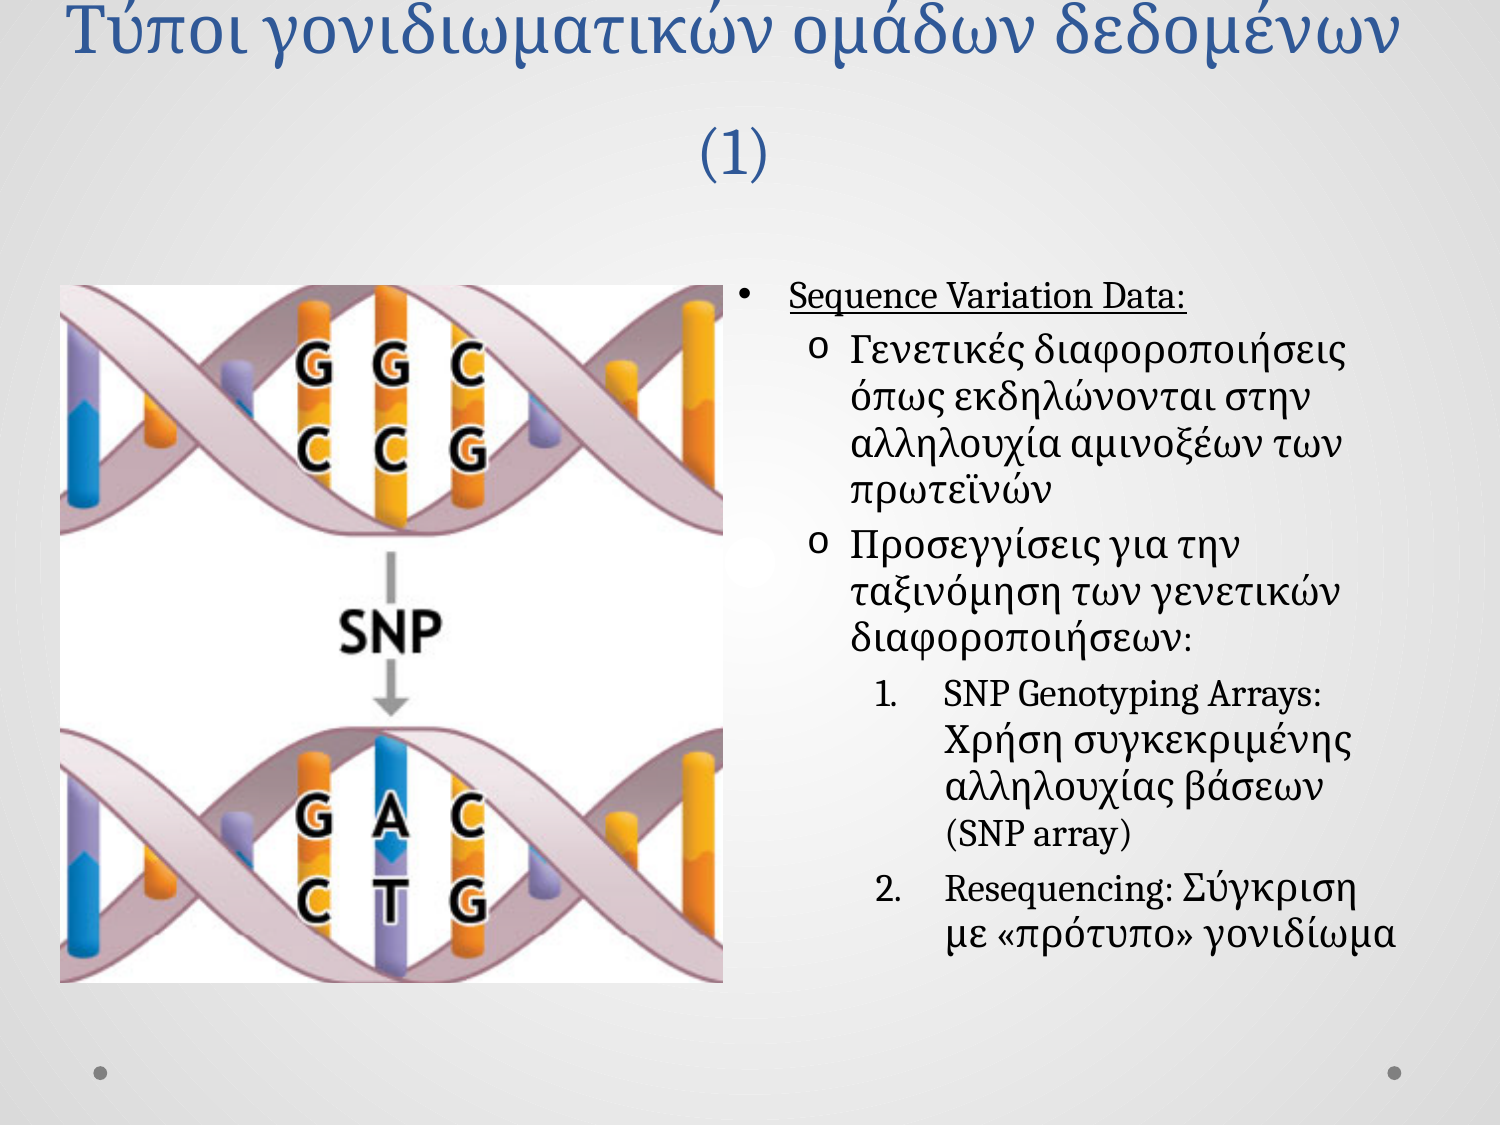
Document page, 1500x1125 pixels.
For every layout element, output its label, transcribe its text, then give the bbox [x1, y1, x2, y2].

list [59, 284, 724, 983]
list Sequence Variation Data: Γενετικές διαφοροποιήσεις όπως εκδηλώνονται στην αλληλουχία αμινοξέων των πρωτεϊνών Προσεγγίσεις για την ταξινόμηση των γενετικών διαφοροποιήσεων: SNP Genotyping Arrays: Χρήση συγκεκριμένης αλληλουχίας βάσεων (SNP array) Resequencing: Σύγκριση με «πρότυπο» γονιδίωμα [723, 262, 1425, 1005]
title Τύποι γονιδιωματικών ομάδων δεδομένων (1) [43, 0, 1425, 196]
